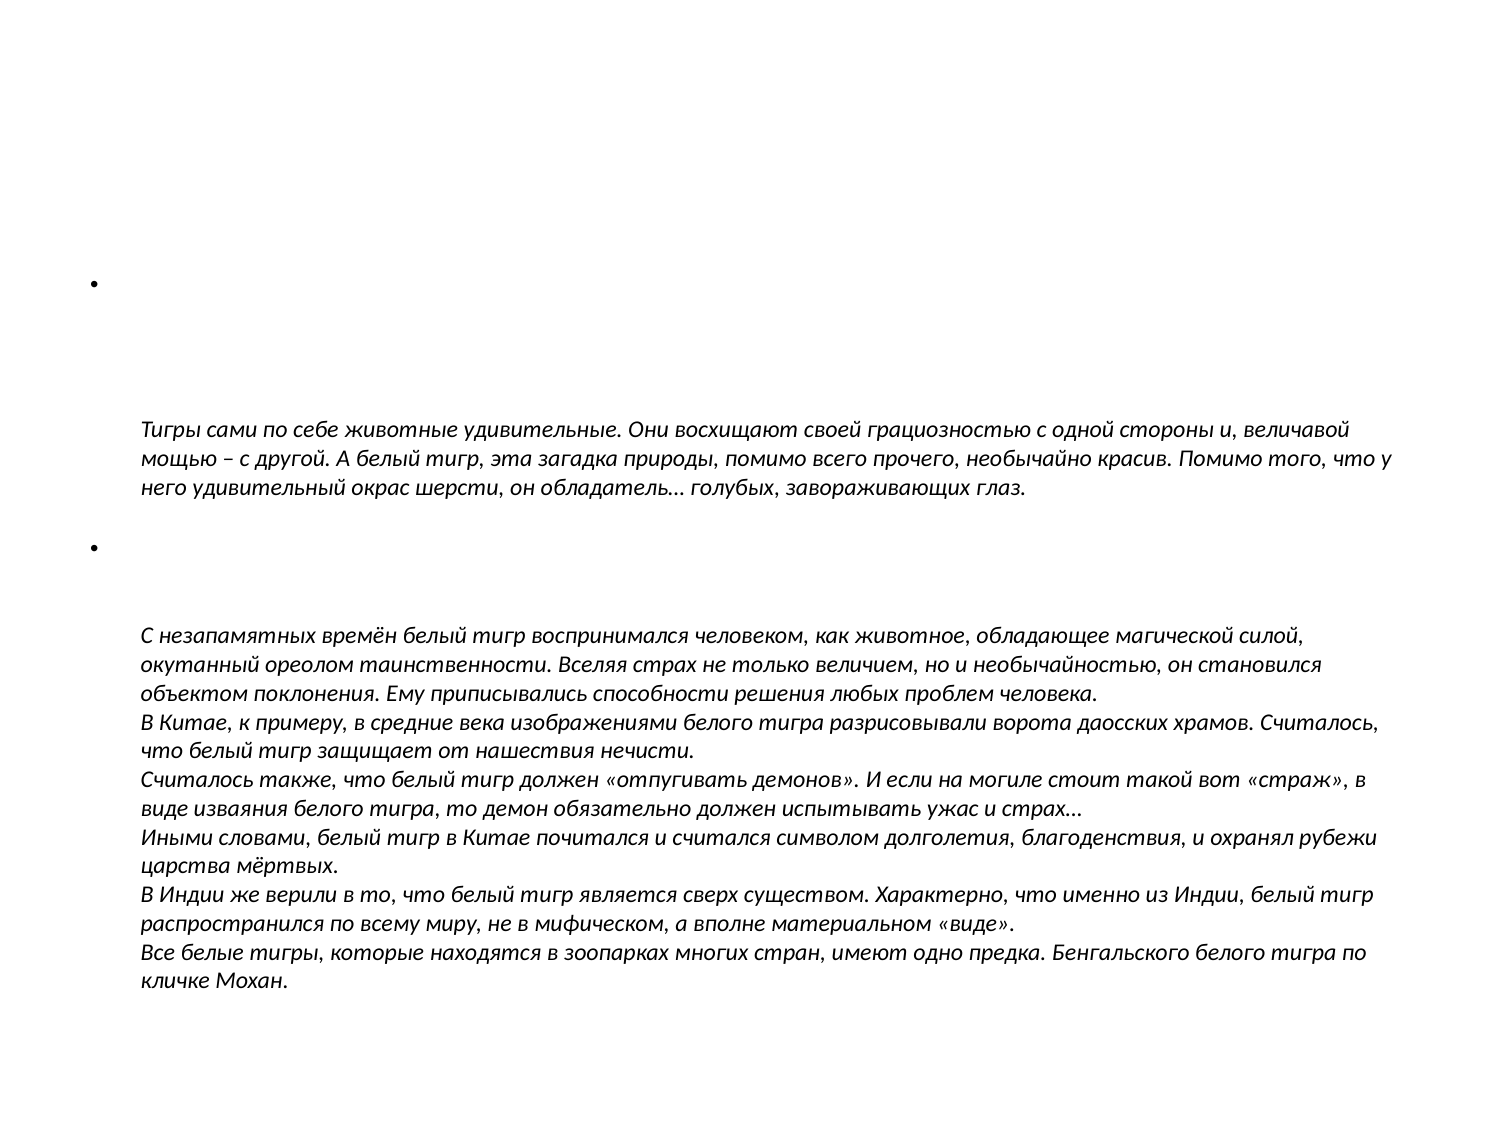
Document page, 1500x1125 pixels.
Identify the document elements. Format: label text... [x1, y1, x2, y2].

list Тигры сами по себе животные удивительные. Они восхищают своей грациозностью с одной стороны и, величавой мощью – с другой. А белый тигр, эта загадка природы, помимо всего прочего, необычайно красив. Помимо того, что у него удивительный окрас шерсти, он обладатель… голубых, завораживающих глаз. С незапамятных времён белый тигр воспринимался человеком, как животное, обладающее магической силой, окутанный ореолом таинственности. Вселяя страх не только величием, но и необычайностью, он становился объектом поклонения. Ему приписывались способности решения любых проблем человека. В Китае, к примеру, в средние века изображениями белого тигра разрисовывали ворота даосских храмов. Считалось, что белый тигр защищает от нашествия нечисти. Считалось также, что белый тигр должен «отпугивать демонов». И если на могиле стоит такой вот «страж», в виде изваяния белого тигра, то демон обязательно должен испытывать ужас и страх… Иными словами, белый тигр в Китае почитался и считался символом долголетия, благоденствия, и охранял рубежи царства мёртвых. В Индии же верили в то, что белый тигр является сверх существом. Характерно, что именно из Индии, белый тигр распространился по всему миру, не в мифическом, а вполне материальном «виде». Все белые тигры, которые находятся в зоопарках многих стран, имеют одно предка. Бенгальского белого тигра по кличке Мохан. [75, 262, 1425, 1005]
